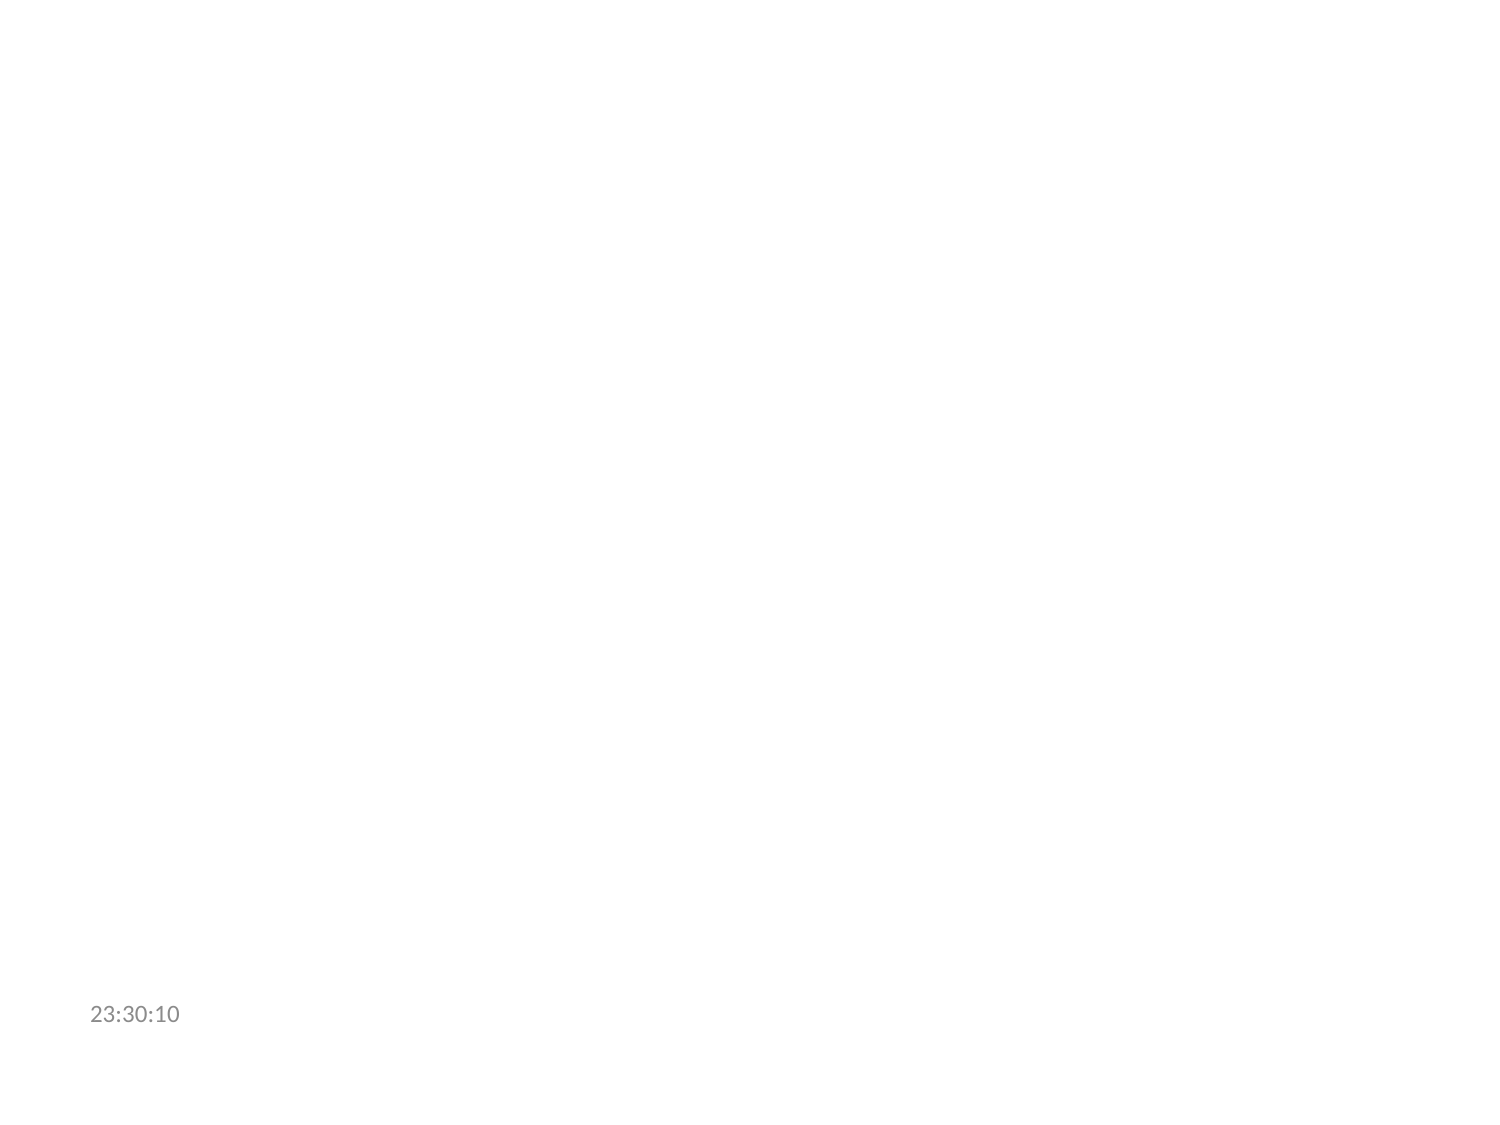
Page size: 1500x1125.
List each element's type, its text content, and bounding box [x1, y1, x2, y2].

text_box 15:35:09 [75, 982, 425, 1043]
